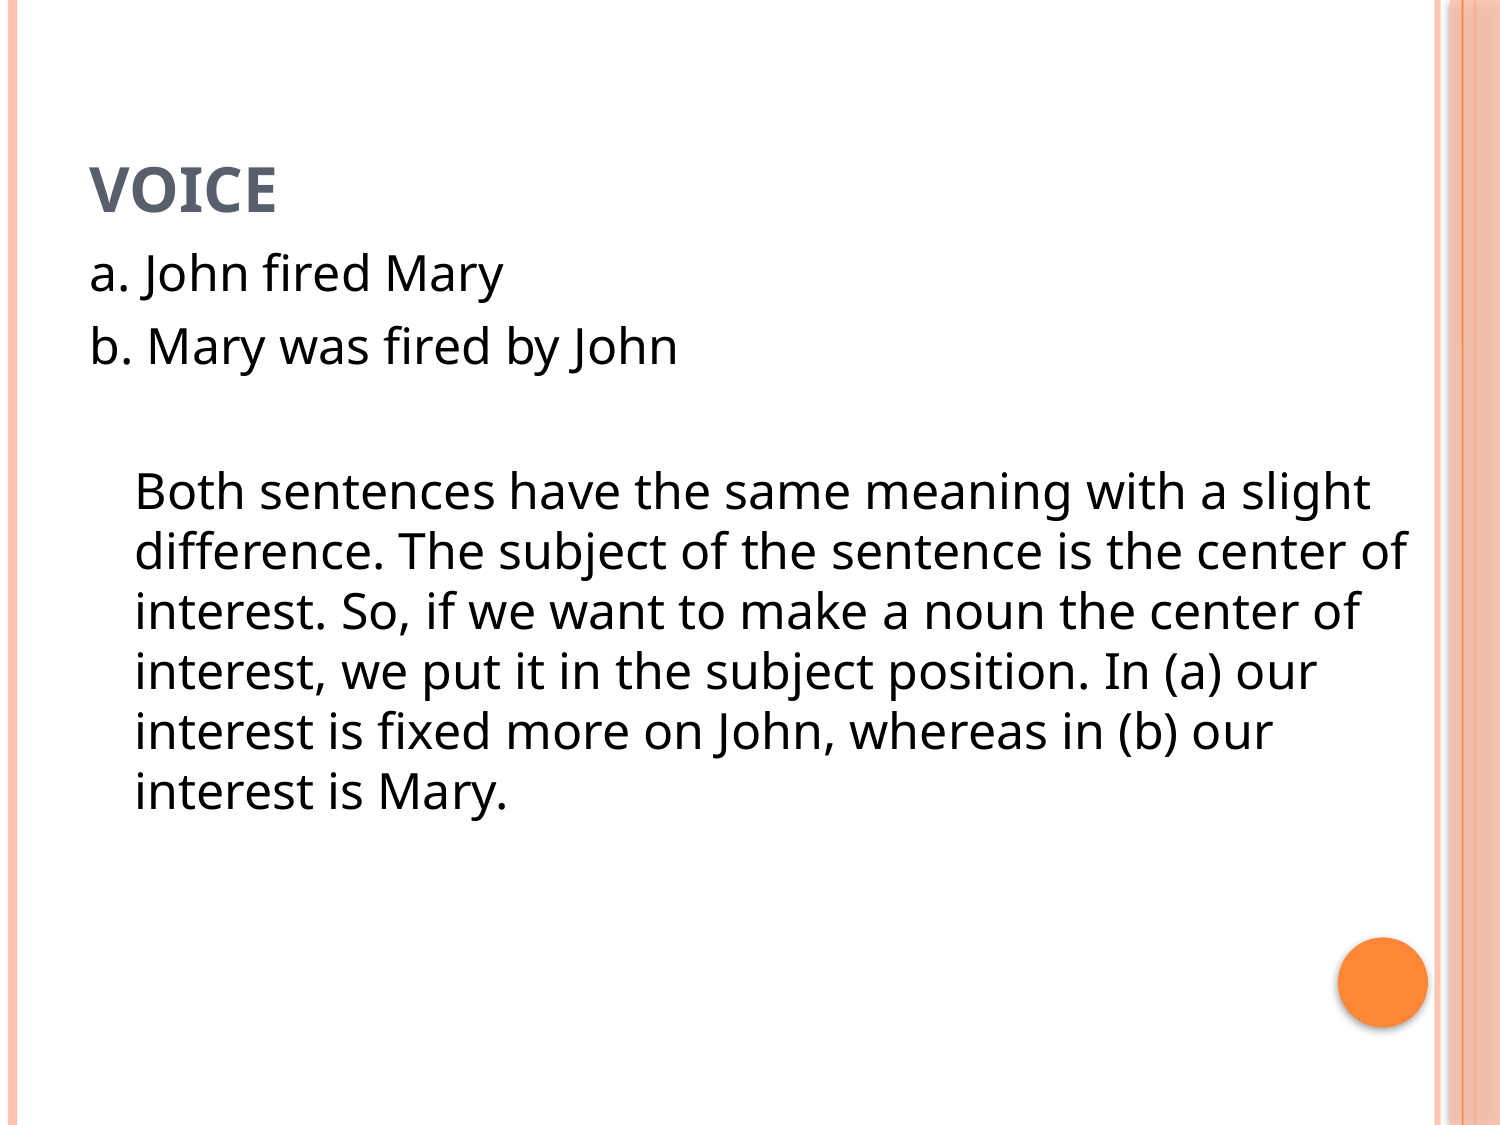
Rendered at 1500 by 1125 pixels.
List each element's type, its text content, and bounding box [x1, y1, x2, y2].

list a. John fired Mary b. Mary was fired by John Both sentences have the same meaning with a slight difference. The subject of the sentence is the center of interest. So, if we want to make a noun the center of interest, we put it in the subject position. In (a) our interest is fixed more on John, whereas in (b) our interest is Mary. [75, 234, 1425, 1005]
title Voice [75, 45, 1300, 233]
